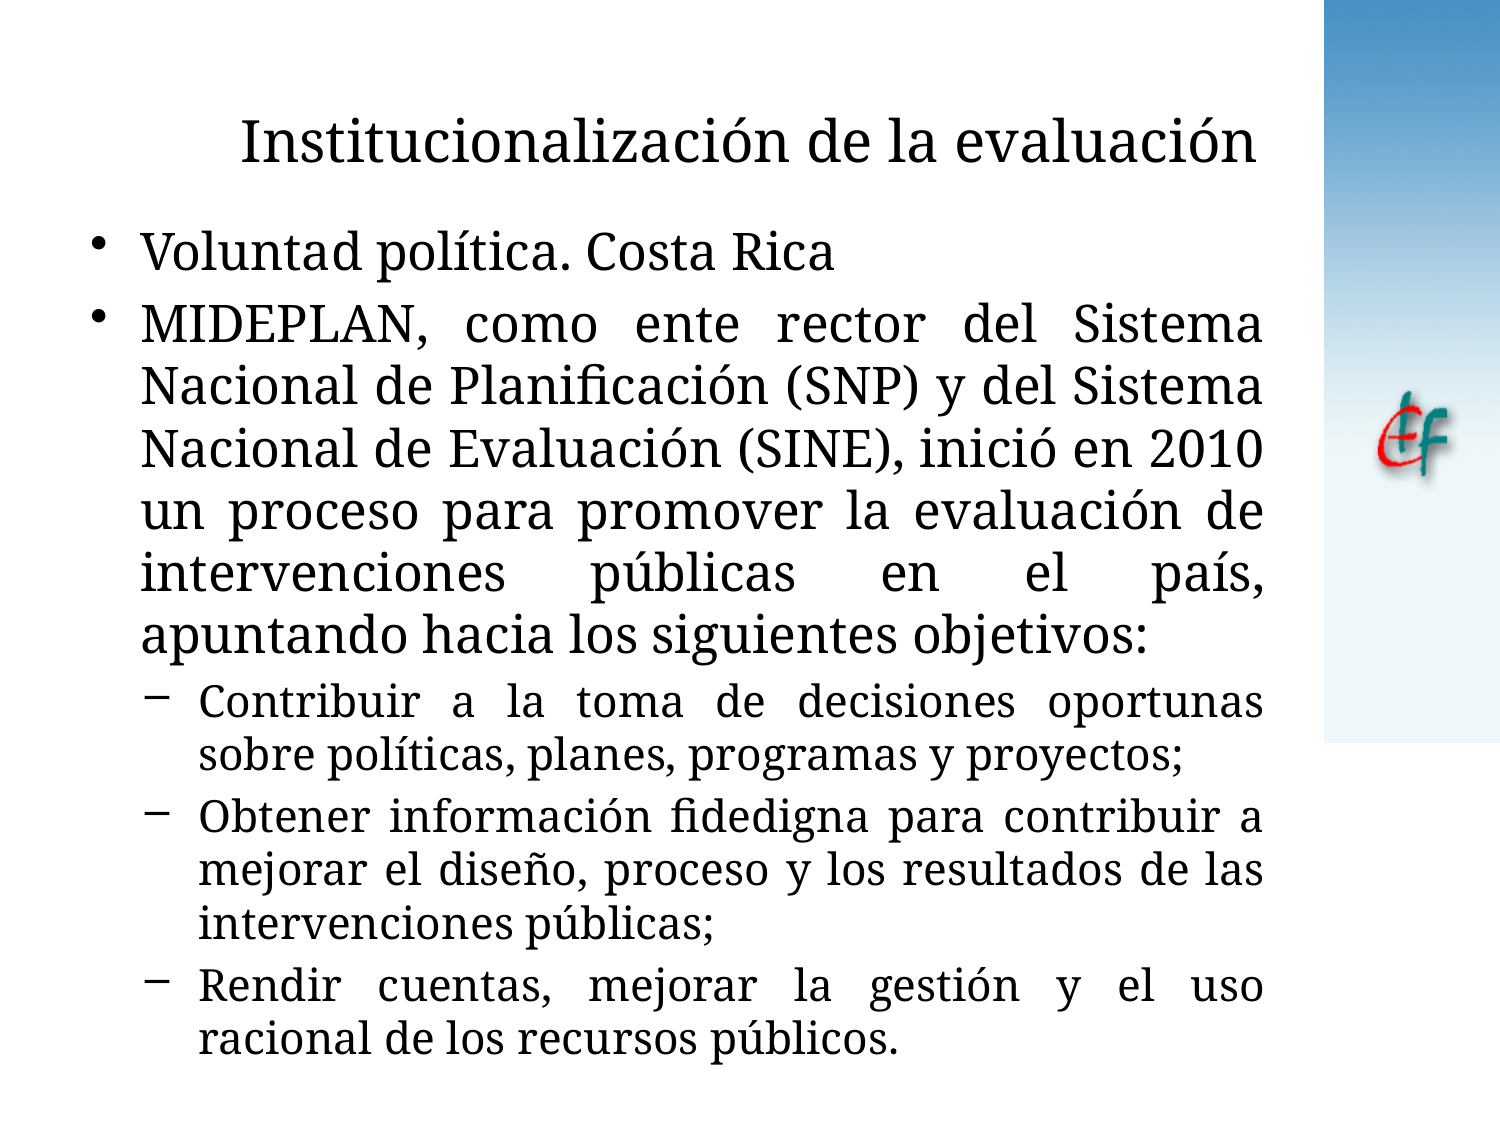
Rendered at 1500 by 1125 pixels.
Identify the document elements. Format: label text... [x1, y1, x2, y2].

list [1323, 0, 1500, 743]
title Institucionalización de la evaluación [74, 44, 1318, 233]
list Voluntad política. Costa Rica MIDEPLAN, como ente rector del Sistema Nacional de Planificación (SNP) y del Sistema Nacional de Evaluación (SINE), inició en 2010 un proceso para promover la evaluación de intervenciones públicas en el país, apuntando hacia los siguientes objetivos: Contribuir a la toma de decisiones oportunas sobre políticas, planes, programas y proyectos; Obtener información fidedigna para contribuir a mejorar el diseño, proceso y los resultados de las intervenciones públicas; Rendir cuentas, mejorar la gestión y el uso racional de los recursos públicos. [74, 210, 1282, 1102]
